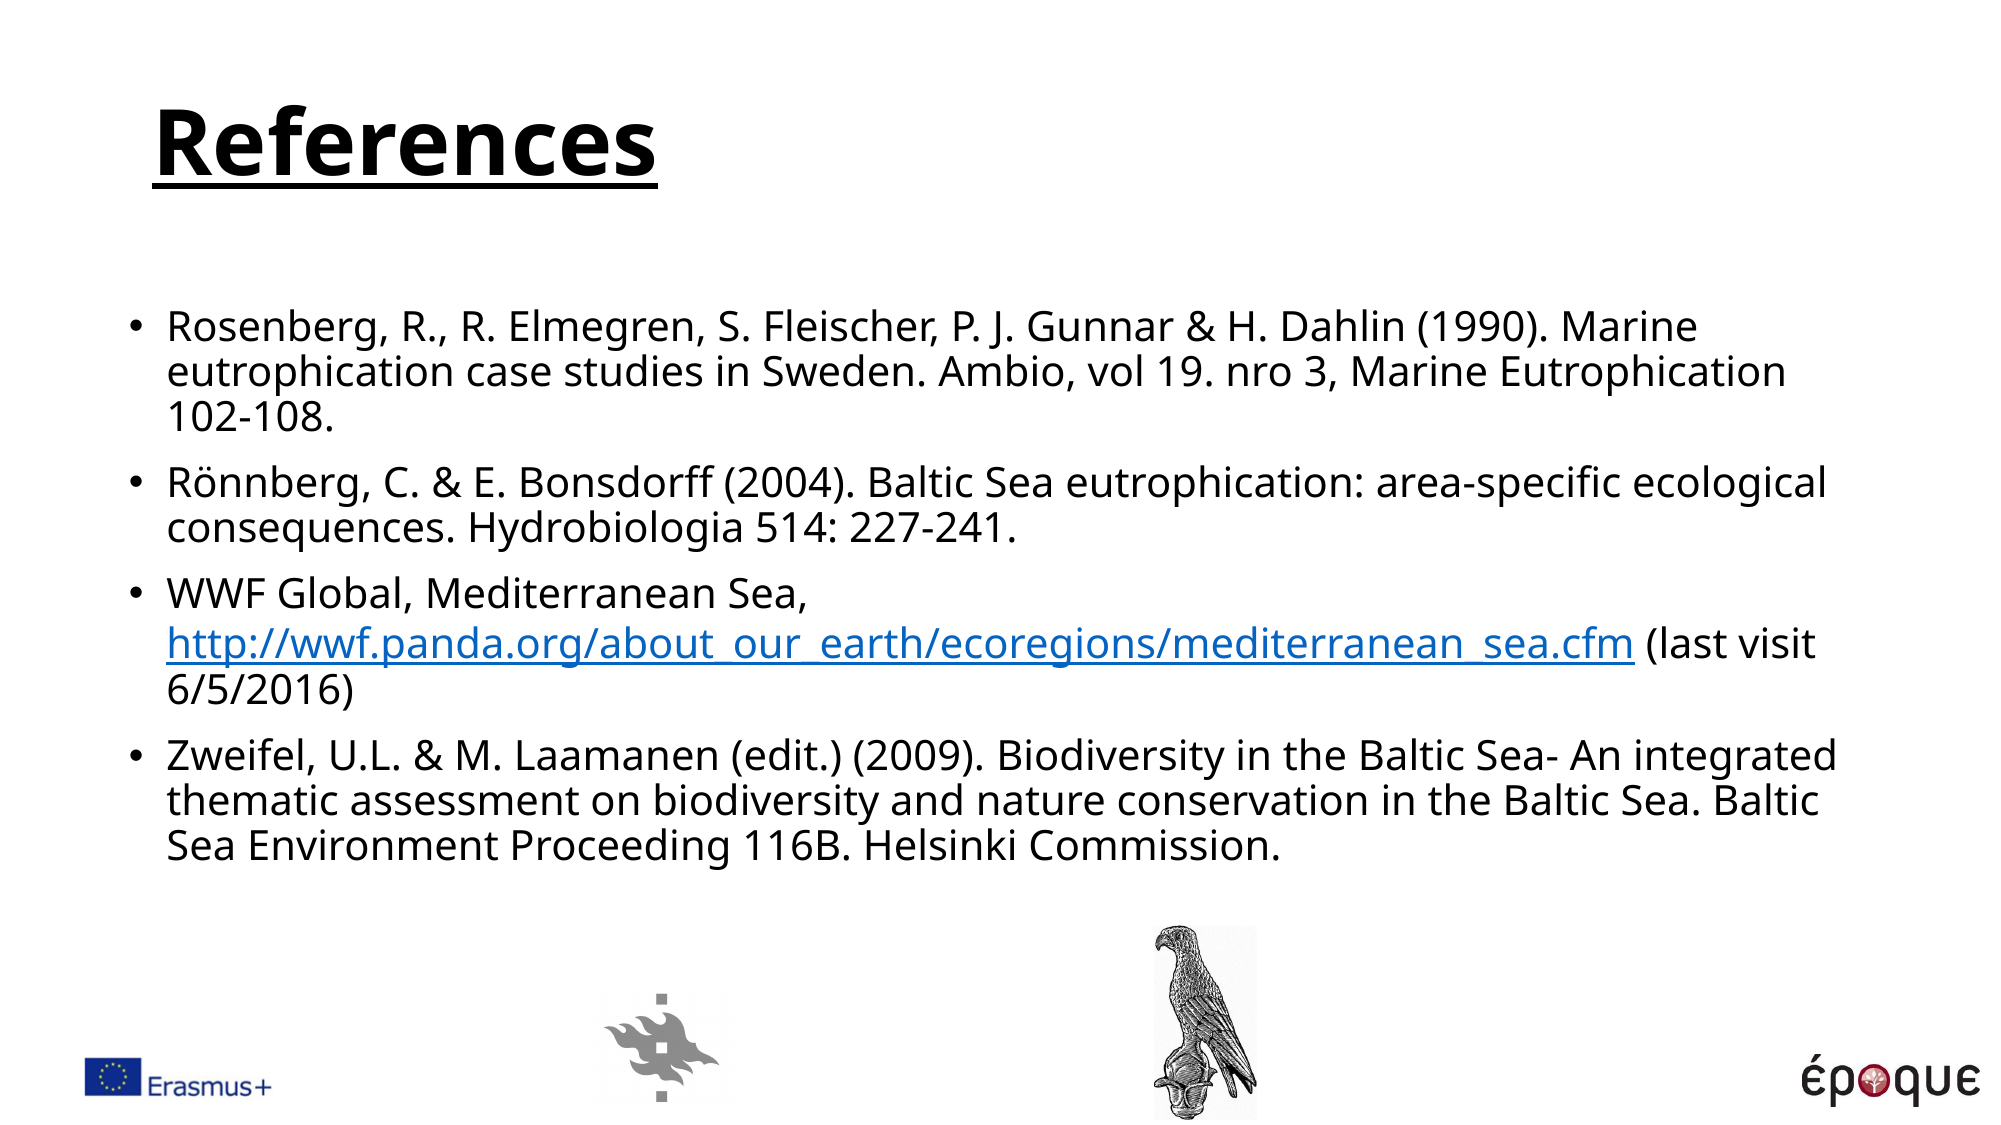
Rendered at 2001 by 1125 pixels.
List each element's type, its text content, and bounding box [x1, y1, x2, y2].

picture [586, 985, 742, 1110]
picture [83, 1047, 273, 1107]
picture [1802, 1054, 1980, 1107]
picture [1154, 925, 1258, 1120]
list Rosenberg, R., R. Elmegren, S. Fleischer, P. J. Gunnar & H. Dahlin (1990). Marine eutrophication case studies in Sweden. Ambio, vol 19. nro 3, Marine Eutrophication 102-108. Rönnberg, C. & E. Bonsdorff (2004). Baltic Sea eutrophication: area-specific ecological consequences. Hydrobiologia 514: 227-241. WWF Global, Mediterranean Sea, http://wwf.panda.org/about_our_earth/ecoregions/mediterranean_sea.cfm (last visit 6/5/2016) Zweifel, U.L. & M. Laamanen (edit.) (2009). Biodiversity in the Baltic Sea- An integrated thematic assessment on biodiversity and nature conservation in the Baltic Sea. Baltic Sea Environment Proceeding 116B. Helsinki Commission. [113, 297, 1882, 974]
title References [137, 37, 1863, 255]
